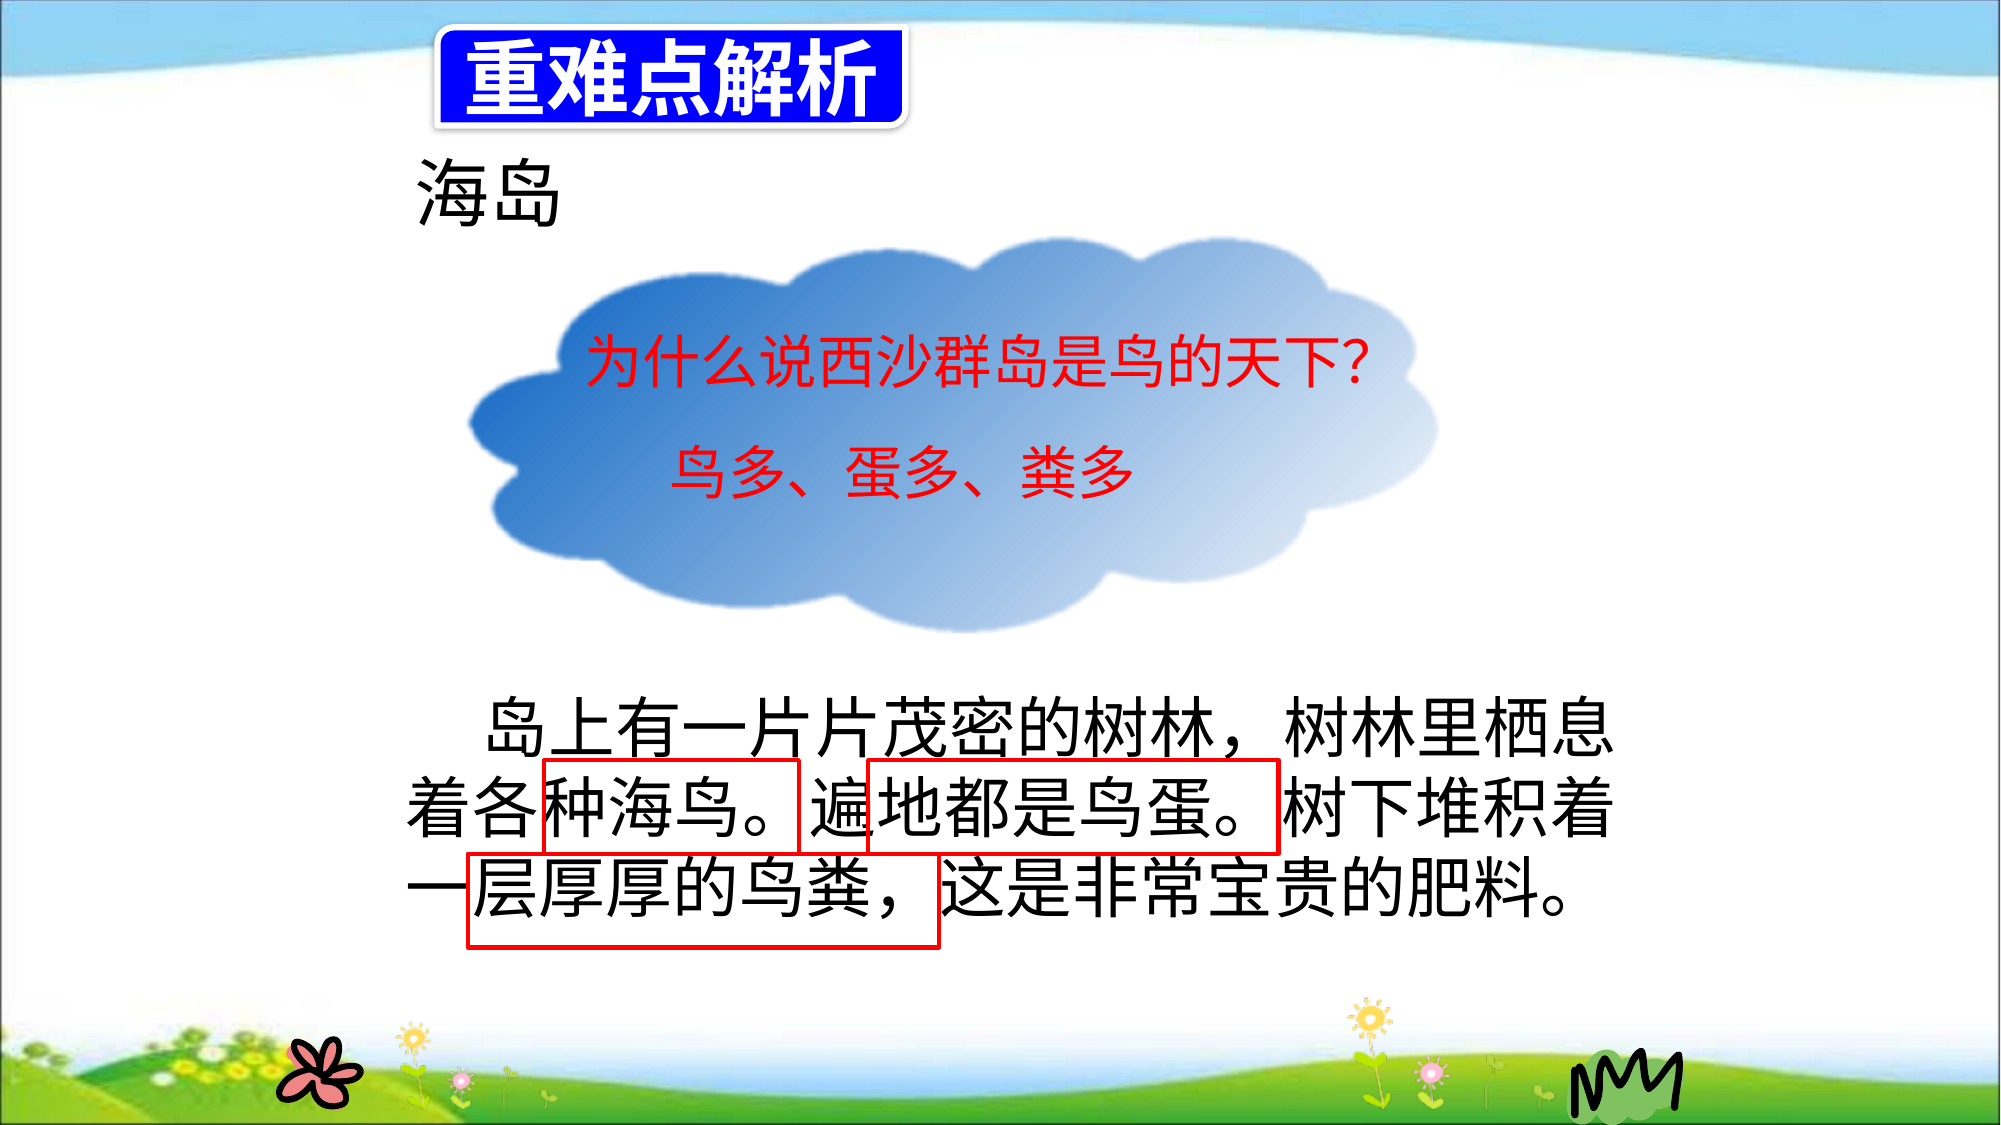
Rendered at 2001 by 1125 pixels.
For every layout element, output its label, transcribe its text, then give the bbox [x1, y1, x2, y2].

text_box [542, 758, 801, 852]
text_box 重难点解析 [434, 24, 909, 129]
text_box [467, 233, 1439, 633]
text_box 海岛 [399, 139, 580, 245]
text_box 岛上有一片片茂密的树林，树林里栖息着各种海鸟。遍地都是鸟蛋。树下堆积着一层厚厚的鸟粪，这是非常宝贵的肥料。 [390, 678, 1632, 933]
picture [0, 0, 2001, 1125]
text_box [466, 852, 941, 950]
text_box [866, 758, 1281, 856]
